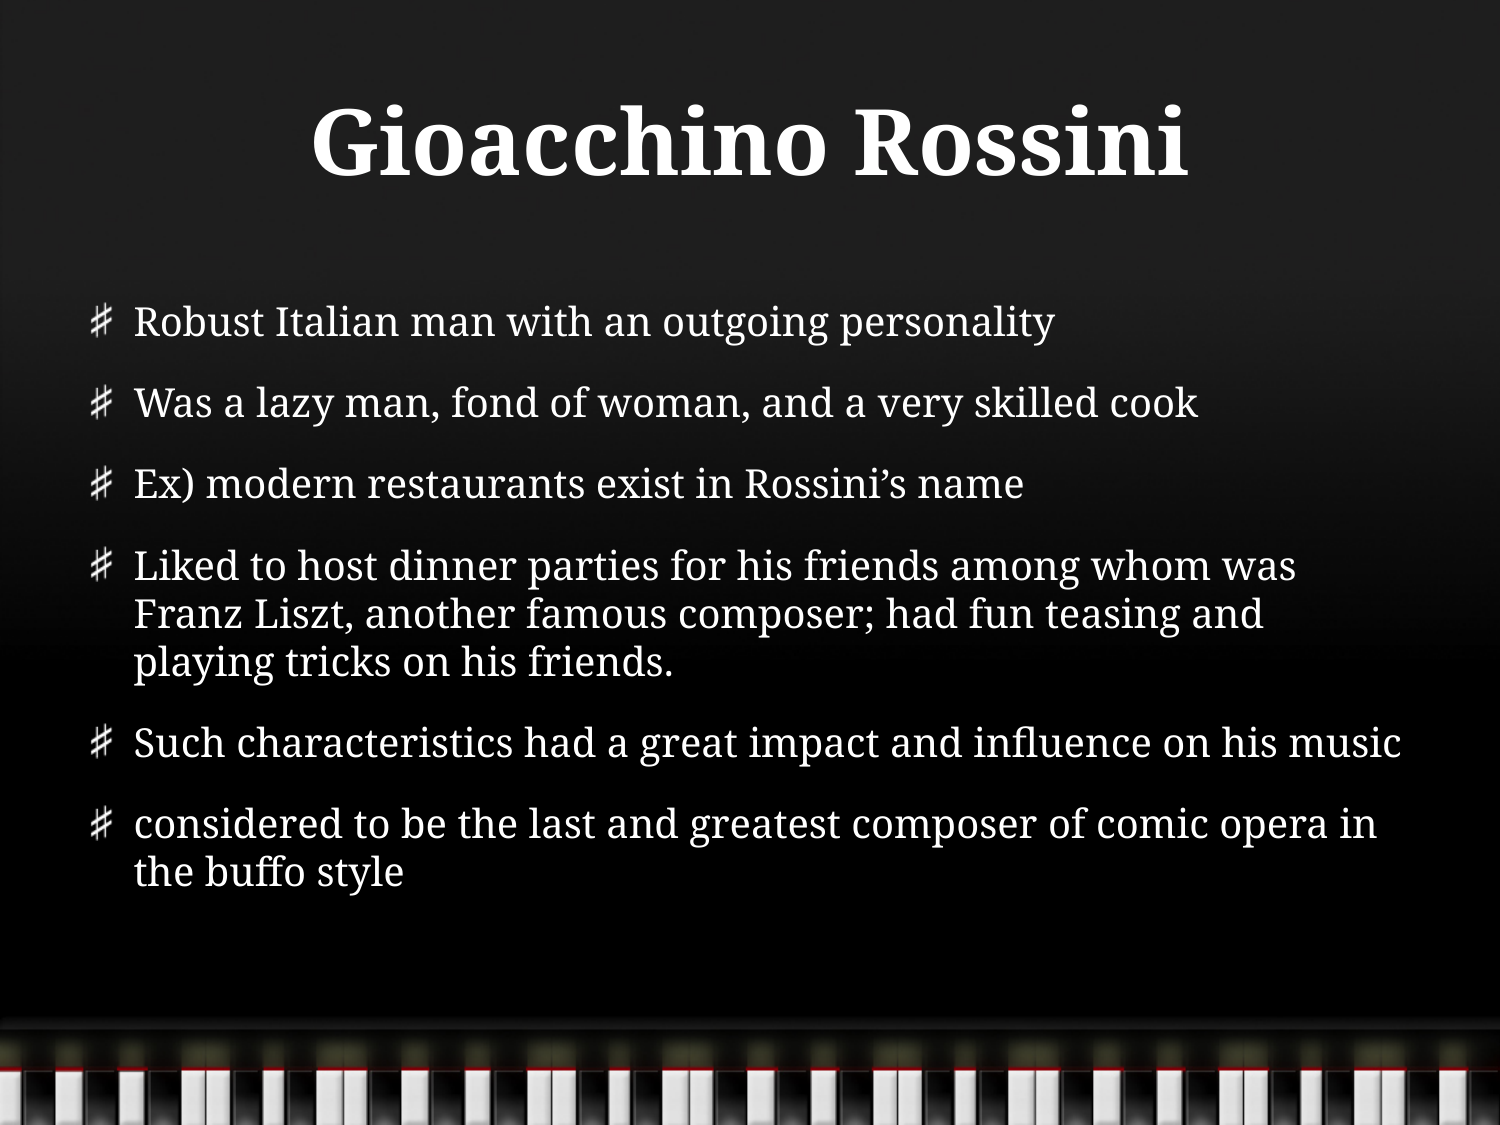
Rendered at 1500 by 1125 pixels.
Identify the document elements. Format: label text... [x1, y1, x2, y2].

picture [0, 0, 1500, 1125]
title Gioacchino Rossini [75, 45, 1425, 233]
list Robust Italian man with an outgoing personality Was a lazy man, fond of woman, and a very skilled cook Ex) modern restaurants exist in Rossini’s name Liked to host dinner parties for his friends among whom was Franz Liszt, another famous composer; had fun teasing and playing tricks on his friends. Such characteristics had a great impact and influence on his music considered to be the last and greatest composer of comic opera in the buffo style [75, 288, 1425, 925]
